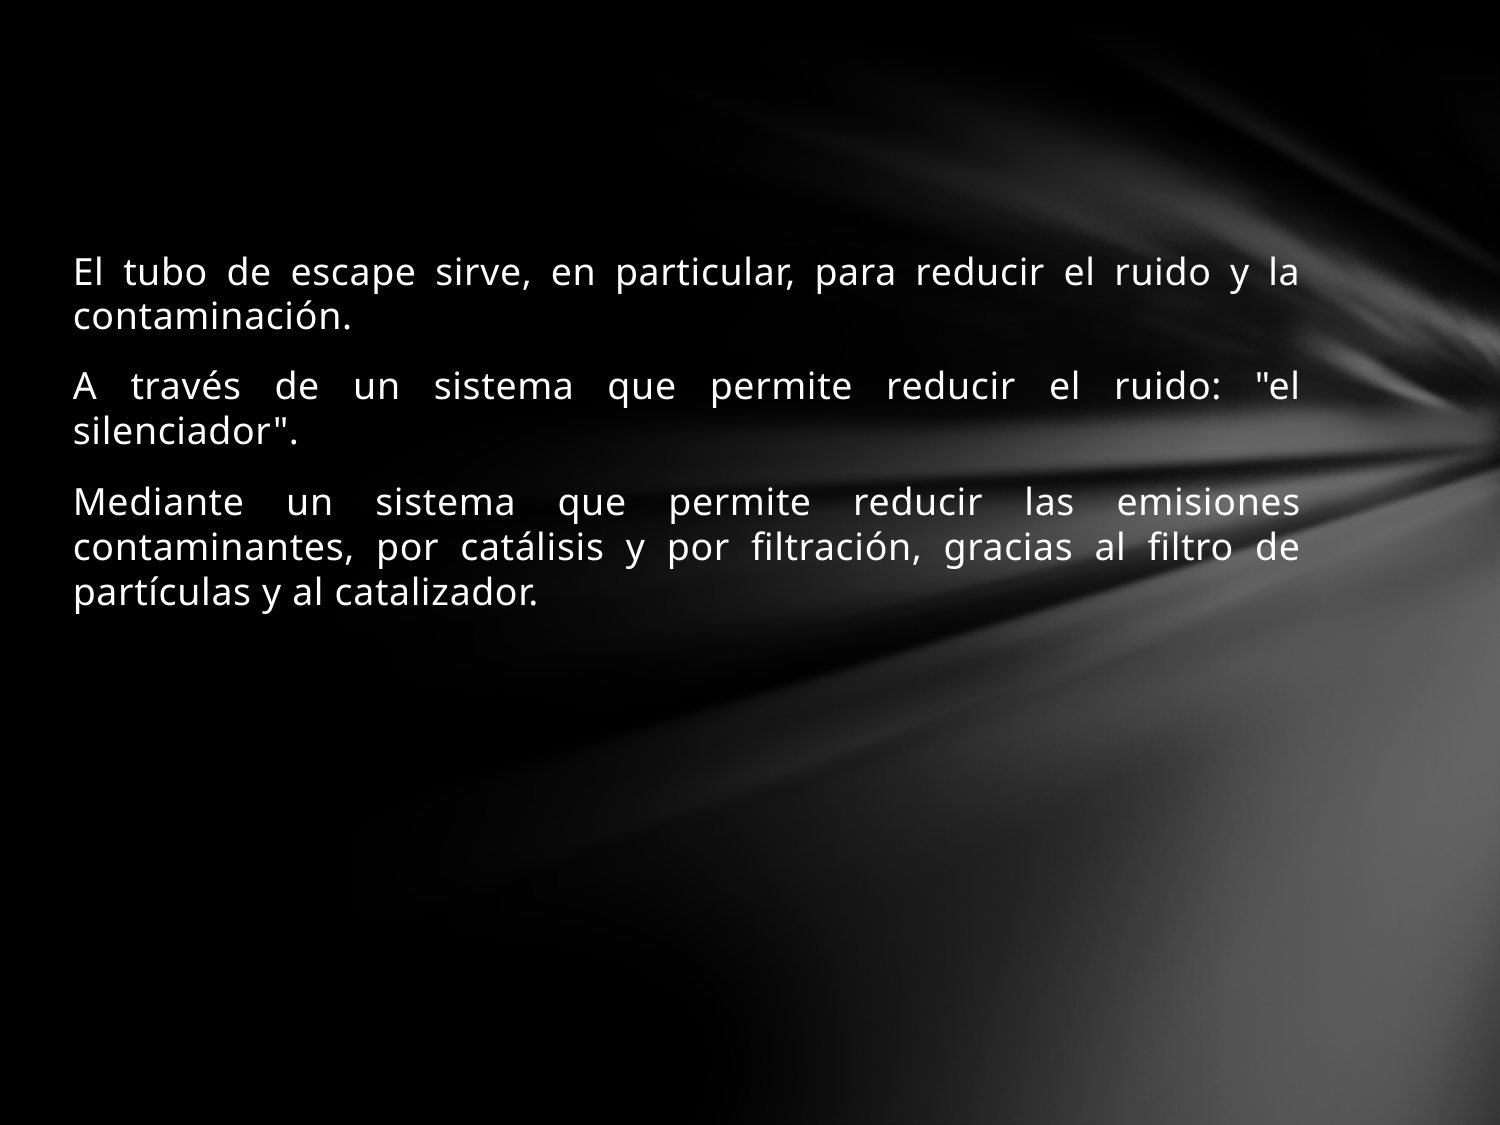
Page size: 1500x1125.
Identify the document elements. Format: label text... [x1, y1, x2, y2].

list El tubo de escape sirve, en particular, para reducir el ruido y la contaminación. A través de un sistema que permite reducir el ruido: "el silenciador". Mediante un sistema que permite reducir las emisiones contaminantes, por catálisis y por filtración, gracias al filtro de partículas y al catalizador. [57, 239, 1318, 1015]
